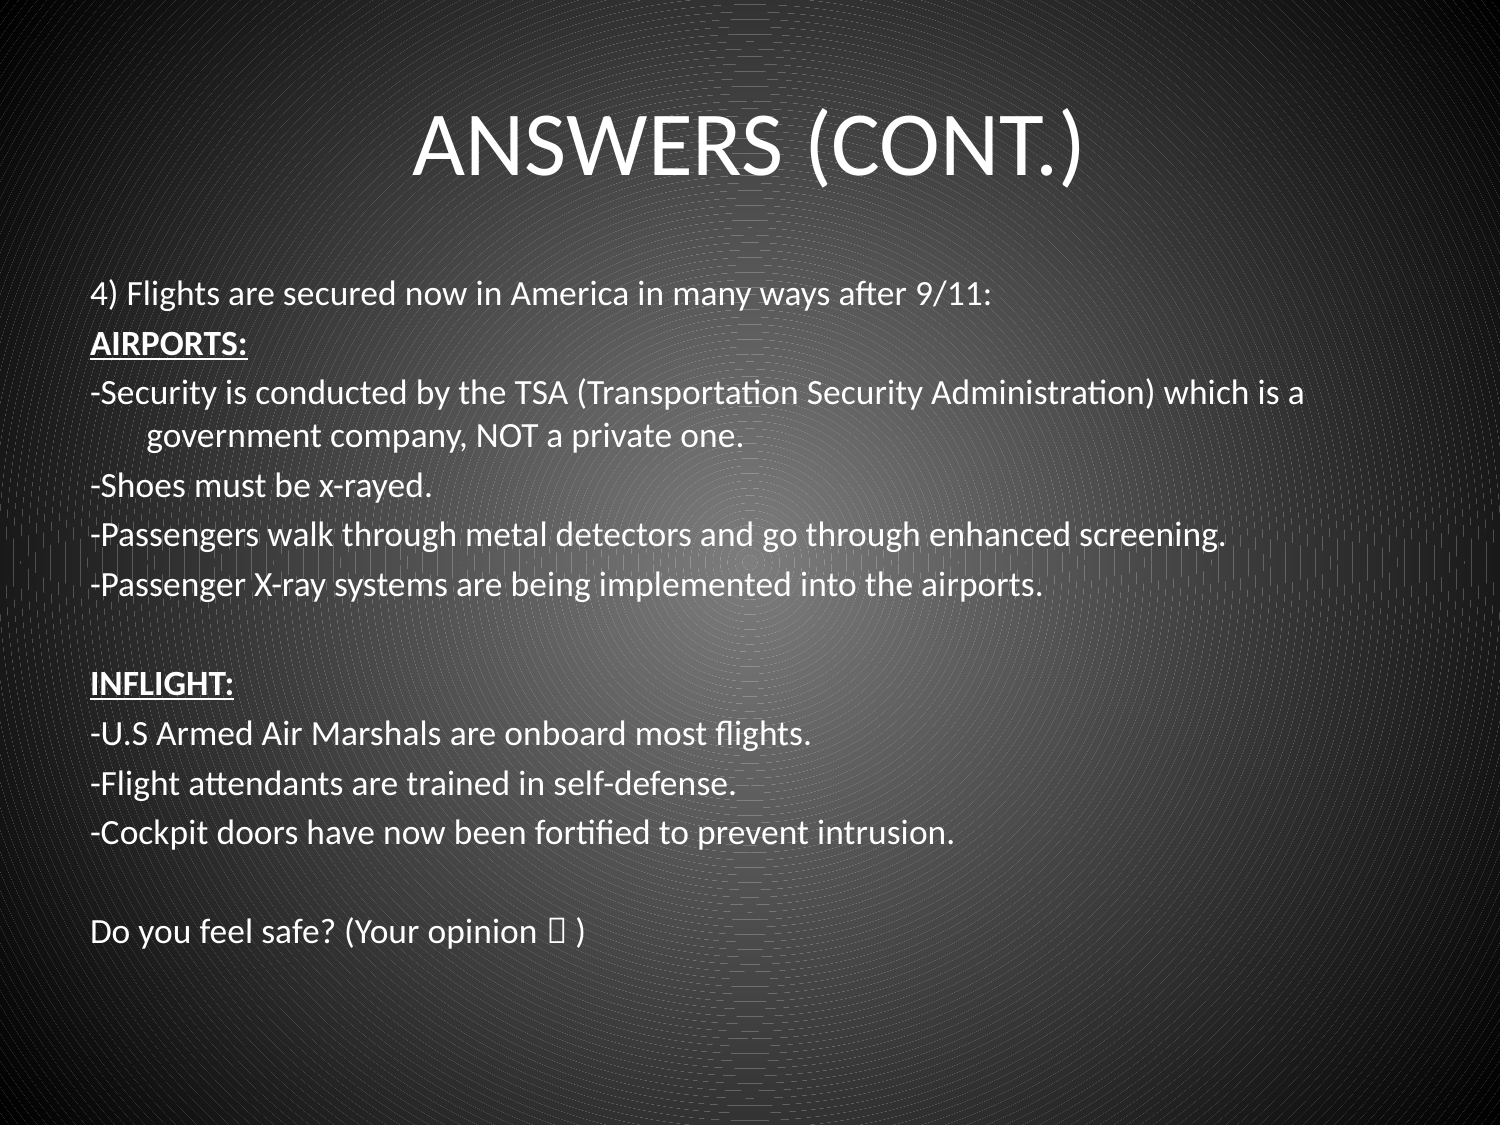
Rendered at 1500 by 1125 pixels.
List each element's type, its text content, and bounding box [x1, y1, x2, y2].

list 4) Flights are secured now in America in many ways after 9/11: AIRPORTS: -Security is conducted by the TSA (Transportation Security Administration) which is a government company, NOT a private one. -Shoes must be x-rayed. -Passengers walk through metal detectors and go through enhanced screening. -Passenger X-ray systems are being implemented into the airports. INFLIGHT: -U.S Armed Air Marshals are onboard most flights. -Flight attendants are trained in self-defense. -Cockpit doors have now been fortified to prevent intrusion. Do you feel safe? (Your opinion  ) [75, 262, 1425, 1005]
title ANSWERS (CONT.) [75, 45, 1425, 233]
